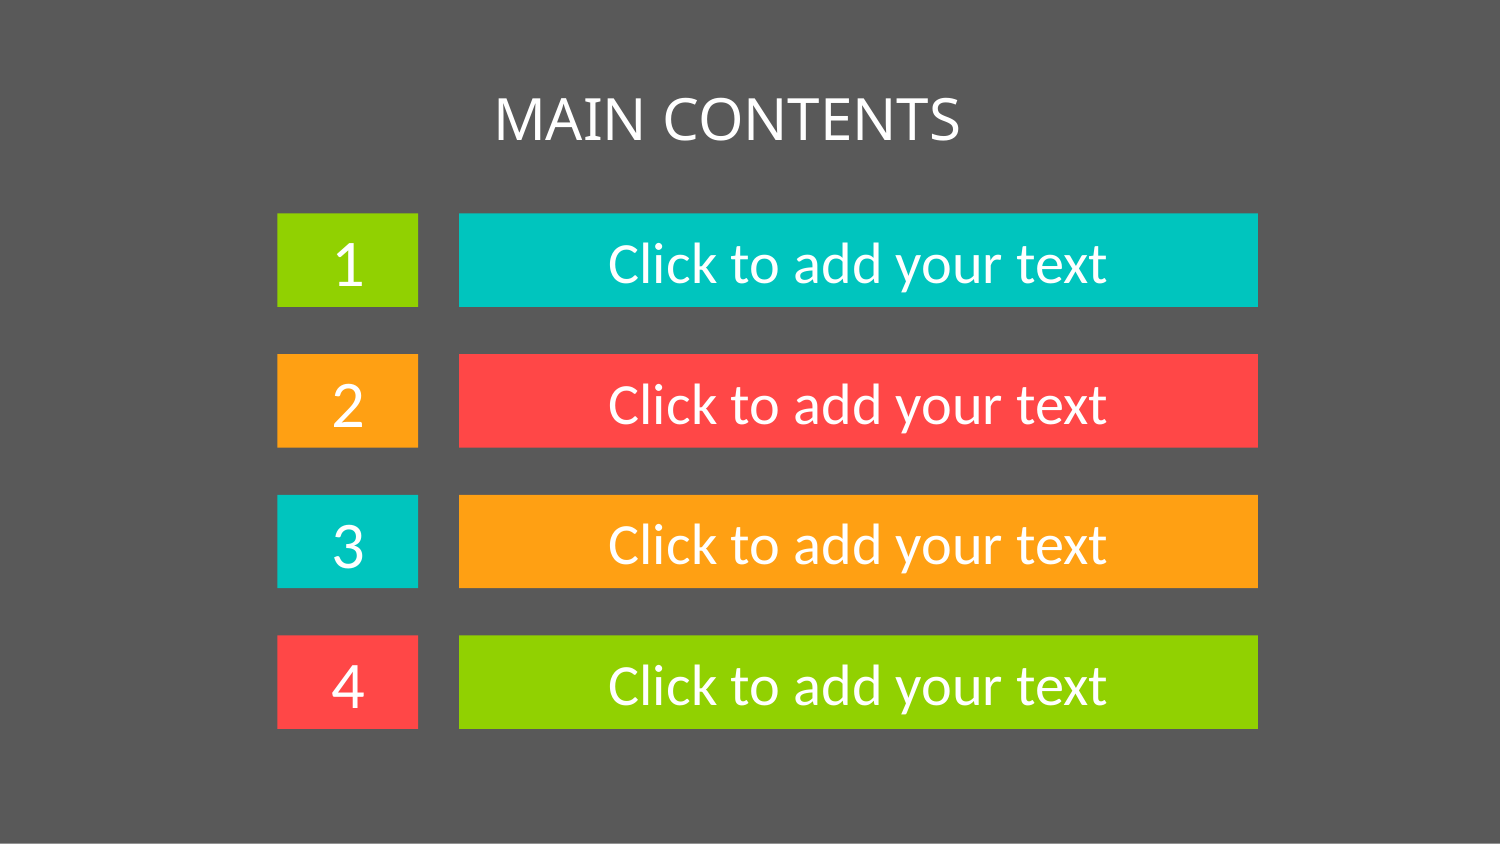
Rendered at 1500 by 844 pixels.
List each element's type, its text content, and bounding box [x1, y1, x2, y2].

text_box Click to add your text [457, 493, 1260, 590]
text_box 4 [275, 633, 420, 731]
text_box 2 [275, 352, 420, 450]
text_box MAIN CONTENTS [478, 75, 1081, 160]
text_box Click to add your text [457, 211, 1260, 309]
text_box Click to add your text [457, 633, 1260, 731]
text_box Click to add your text [457, 352, 1260, 450]
text_box 3 [275, 493, 420, 590]
text_box 1 [275, 211, 420, 309]
